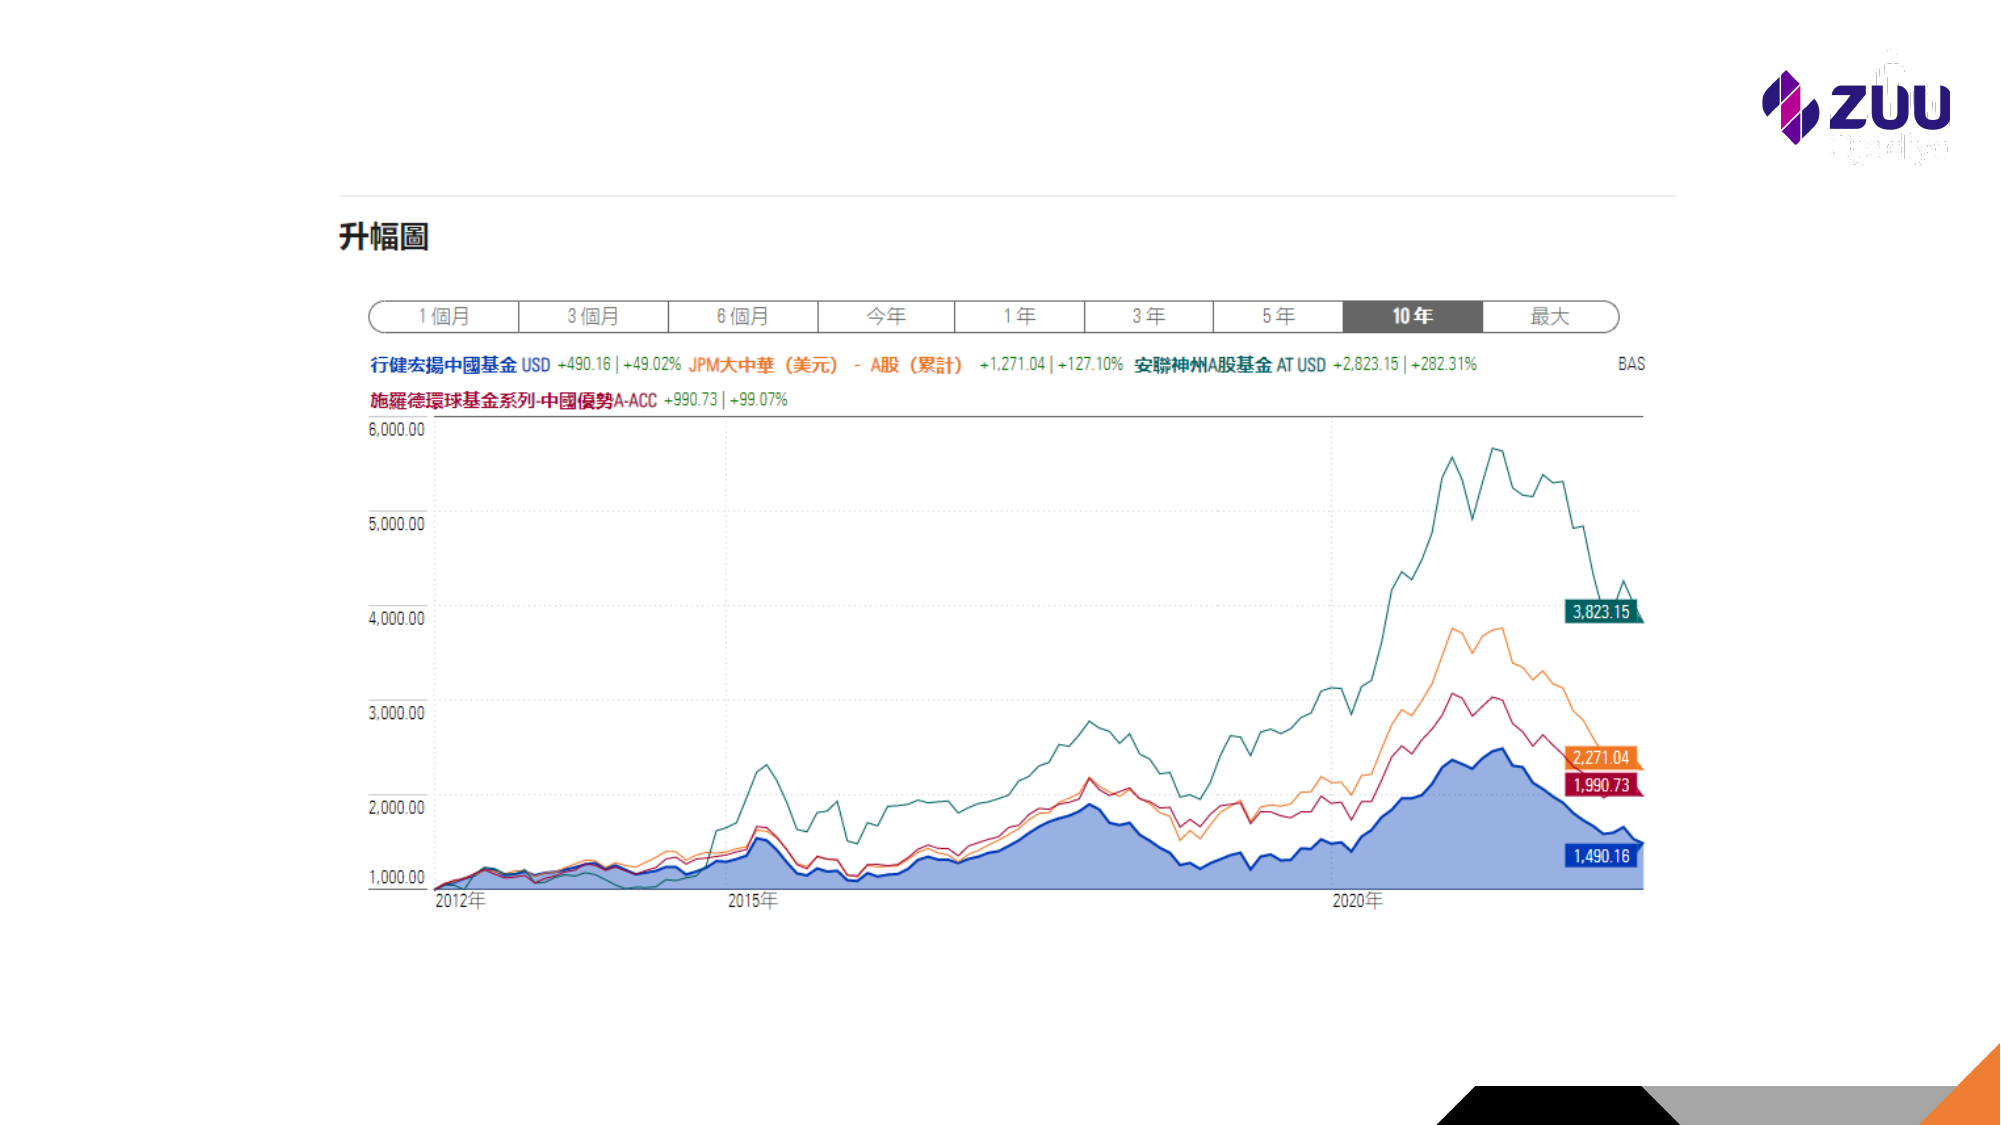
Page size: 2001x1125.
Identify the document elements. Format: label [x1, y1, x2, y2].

picture [287, 173, 1712, 952]
